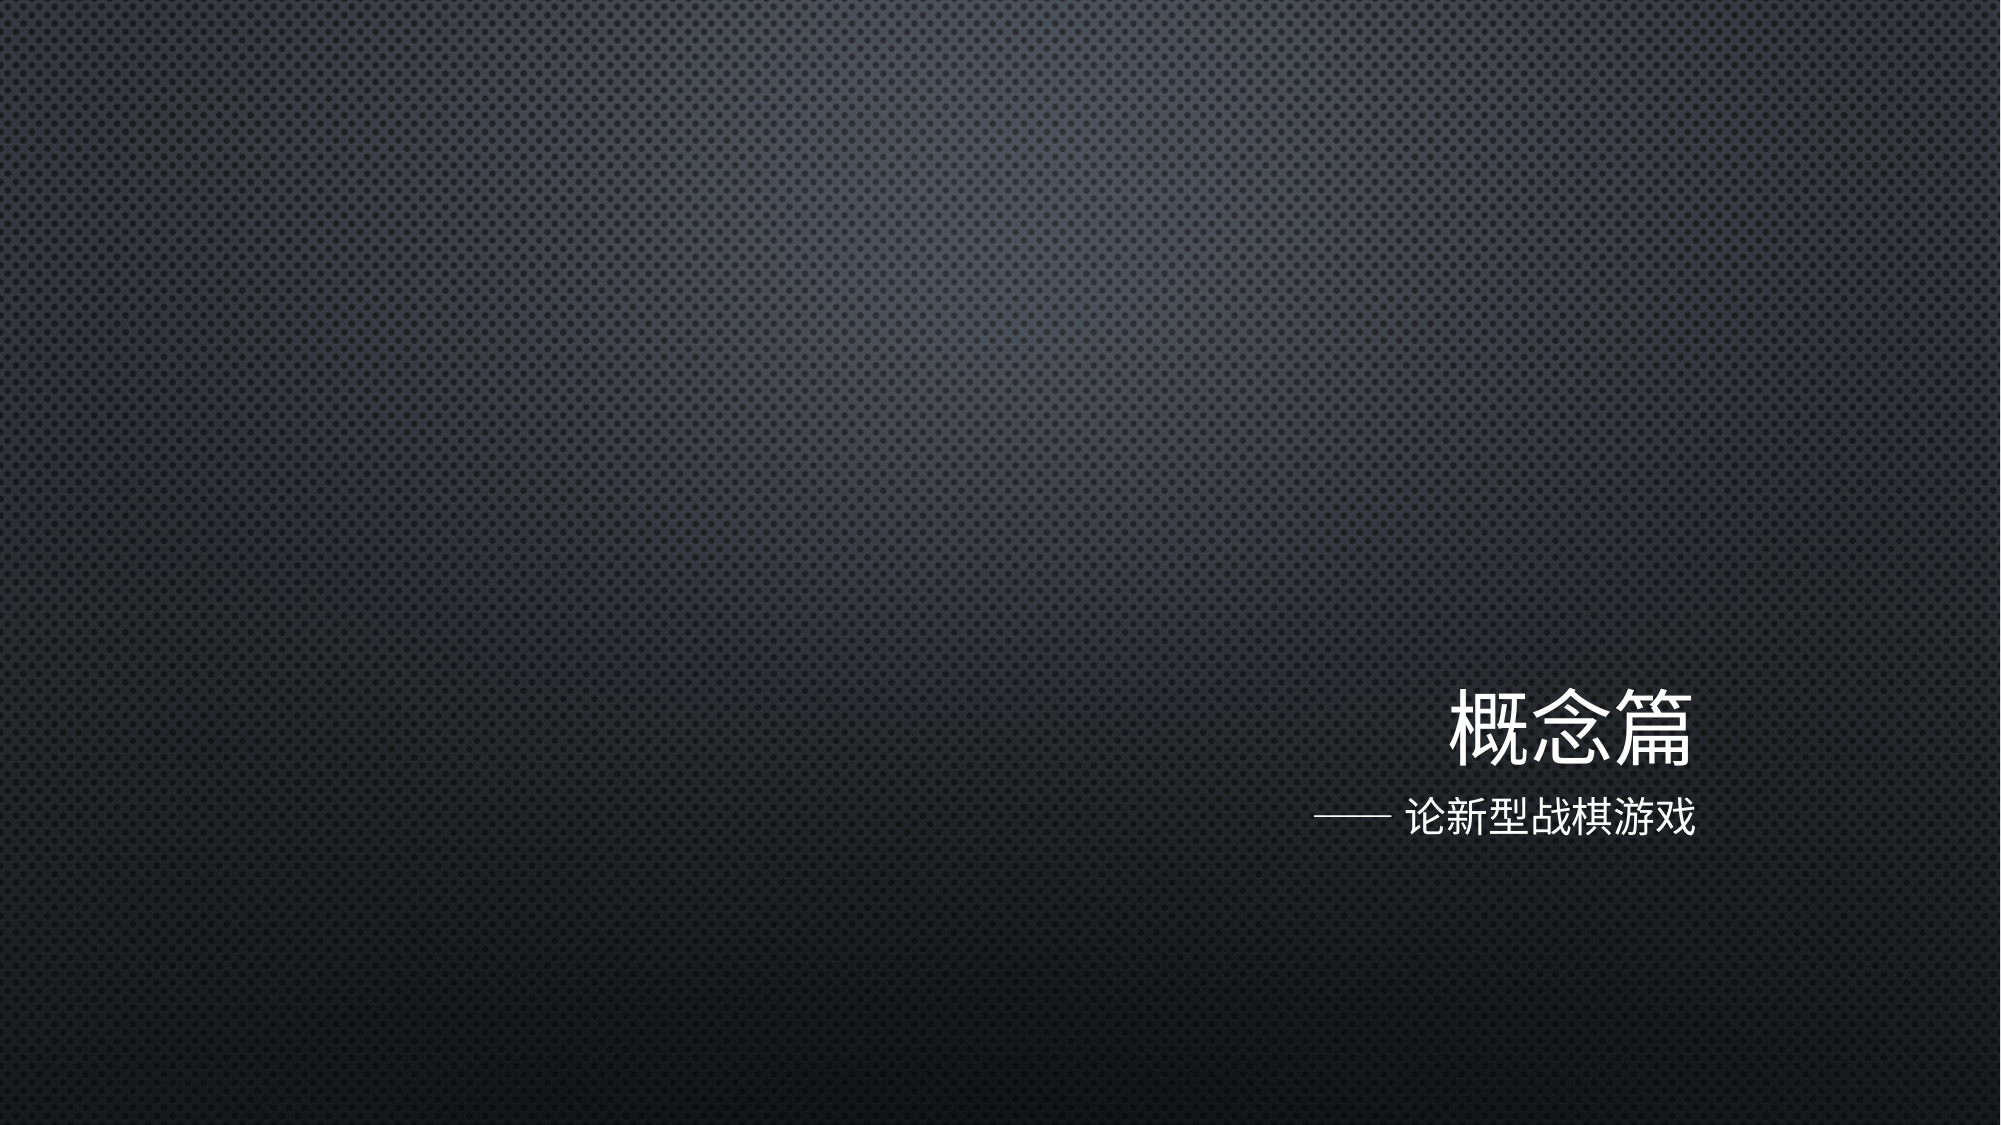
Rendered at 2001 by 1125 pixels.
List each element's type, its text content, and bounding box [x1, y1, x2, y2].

list ——论新型战棋游戏 [287, 783, 1713, 925]
title 概念篇 [287, 542, 1713, 783]
